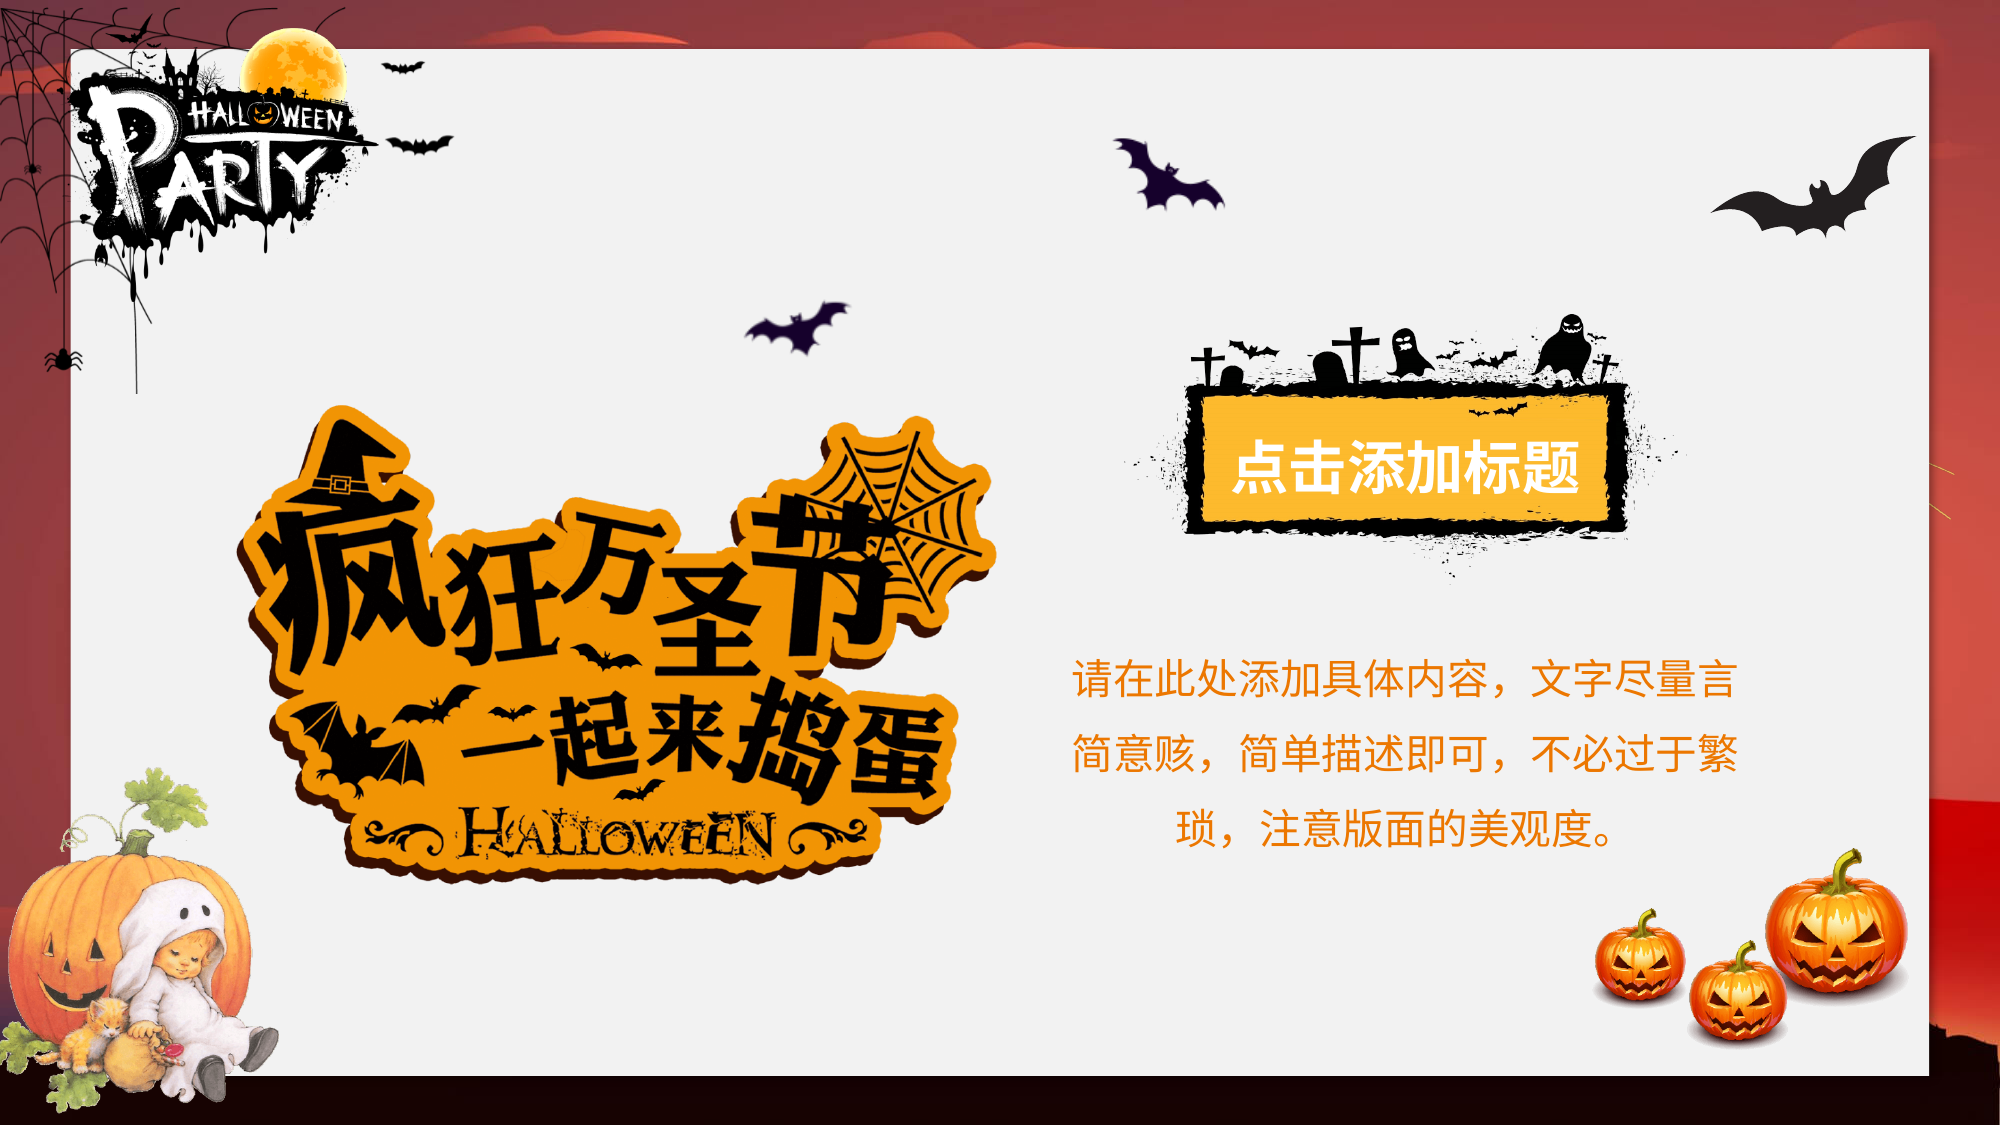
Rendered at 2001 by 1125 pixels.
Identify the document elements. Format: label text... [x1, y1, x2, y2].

text_box [1710, 136, 1917, 239]
text_box 请在此处添加具体内容，文字尽量言简意赅，简单描述即可，不必过于繁琐，注意版面的美观度。 [1077, 620, 1756, 860]
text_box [1124, 314, 1687, 585]
picture [0, 0, 2000, 1125]
